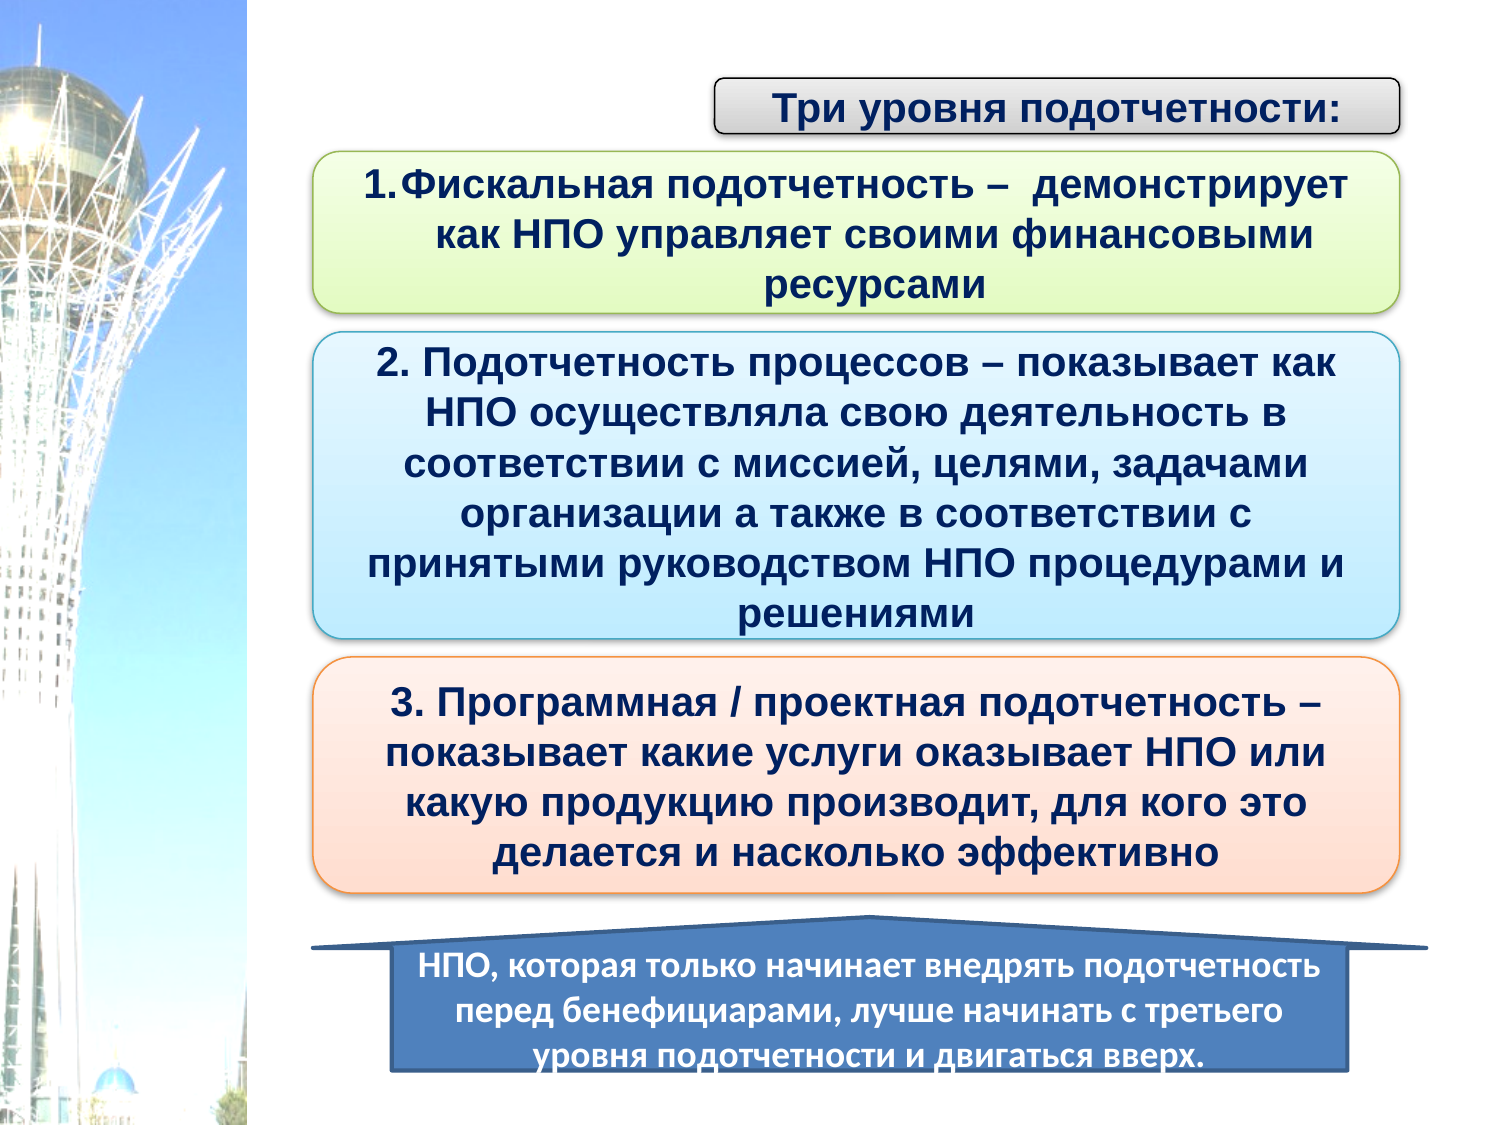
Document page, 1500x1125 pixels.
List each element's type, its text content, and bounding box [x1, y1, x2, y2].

text_box 3. Программная / проектная подотчетность – показывает какие услуги оказывает НПО или какую продукцию производит, для кого это делается и насколько эффективно [312, 656, 1401, 894]
picture [0, 0, 247, 1125]
text_box Три уровня подотчетности: [713, 77, 1401, 135]
text_box НПО, которая только начинает внедрять подотчетность перед бенефициарами, лучше начинать с третьего уровня подотчетности и двигаться вверх. [310, 914, 1429, 1073]
text_box Фискальная подотчетность – демонстрирует как НПО управляет своими финансовыми ресурсами [312, 150, 1401, 315]
text_box 2. Подотчетность процессов – показывает как НПО осуществляла свою деятельность в соответствии с миссией, целями, задачами организации а также в соответствии с принятыми руководством НПО процедурами и решениями [312, 331, 1401, 640]
